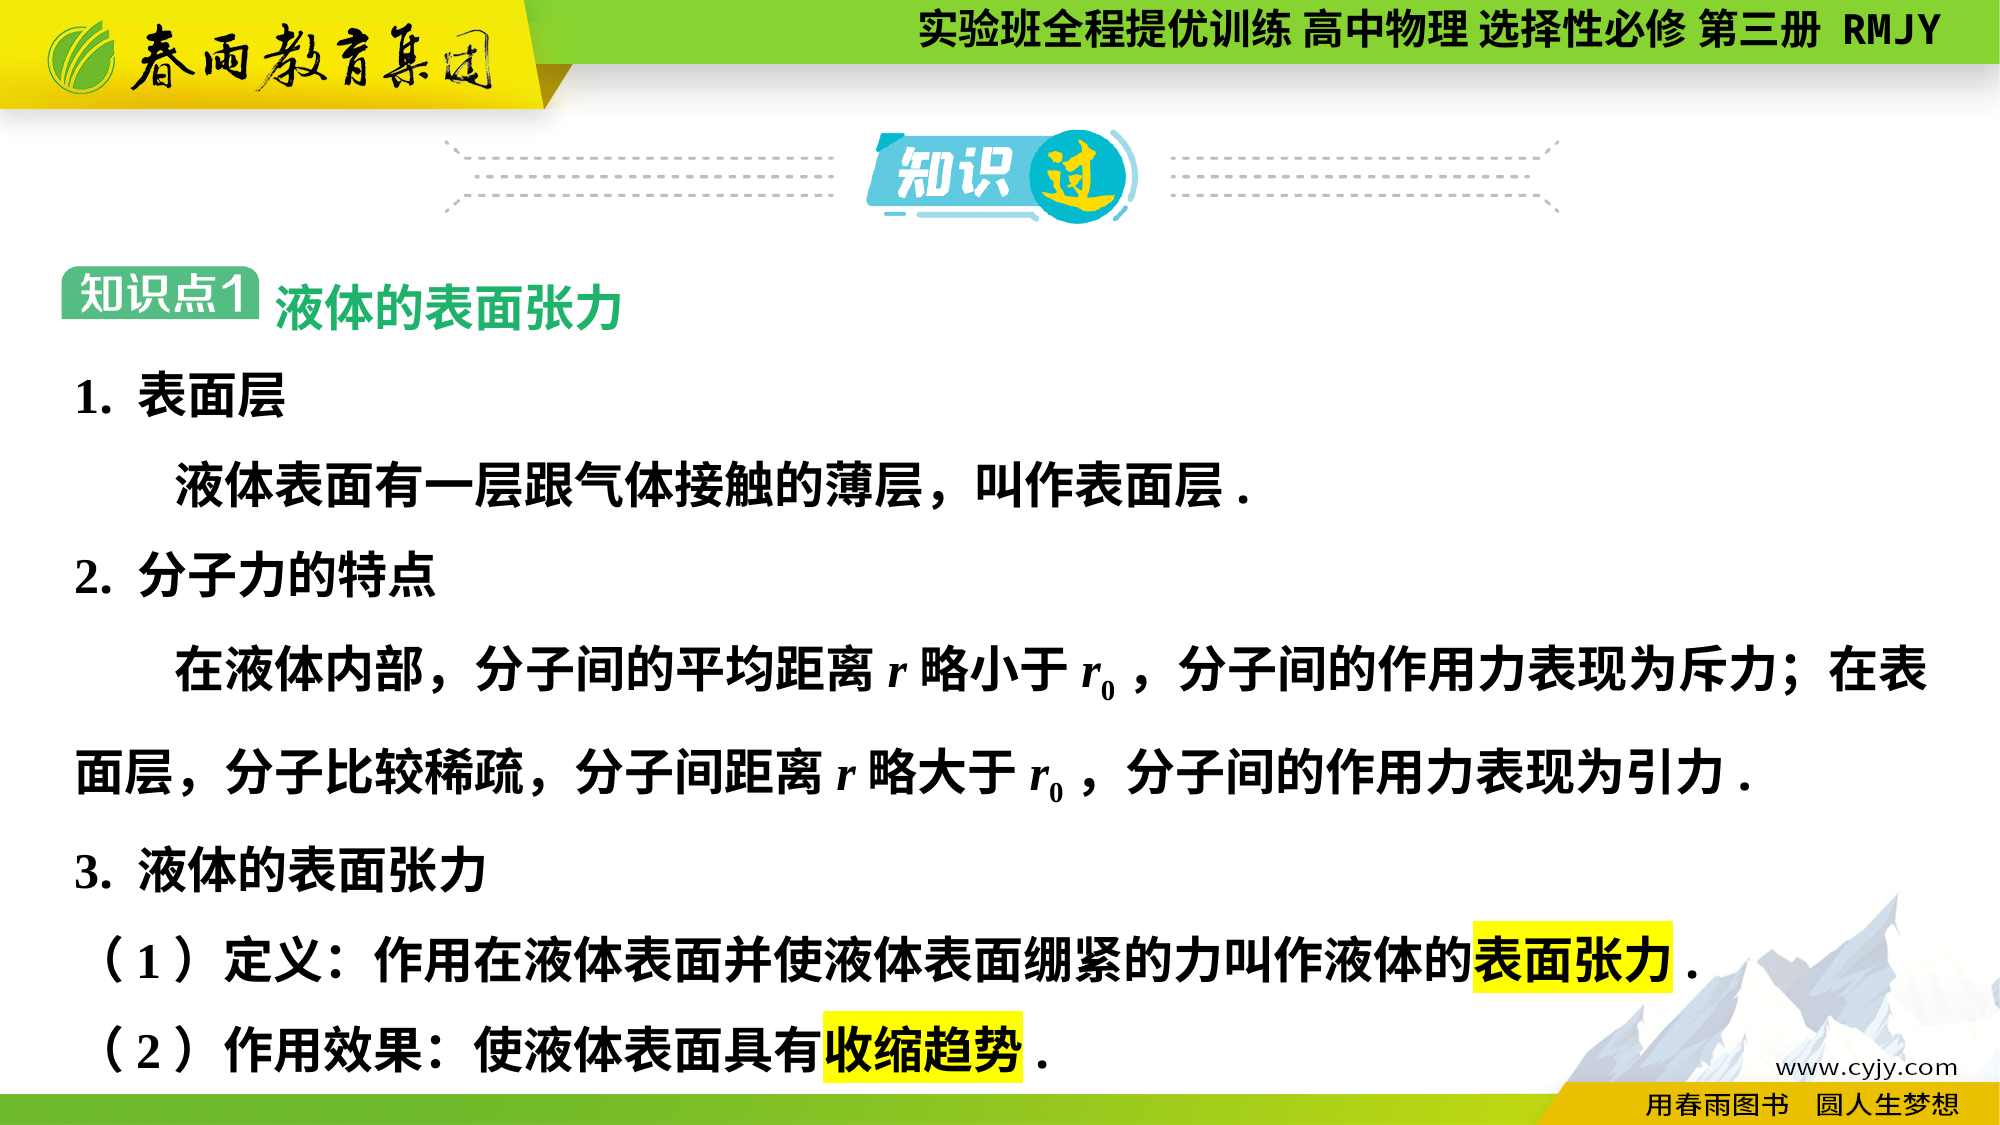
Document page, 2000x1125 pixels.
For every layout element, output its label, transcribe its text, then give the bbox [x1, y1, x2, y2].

list 1. 表面层 液体表面有一层跟气体接触的薄层，叫作表面层. 2. 分子力的特点 在液体内部，分子间的平均距离r略小于r0，分子间的作用力表现为斥力；在表面层，分子比较稀疏，分子间距离r略大于r0，分子间的作用力表现为引力. 3. 液体的表面张力 （1）定义：作用在液体表面并使液体表面绷紧的力叫作液体的表面张力. （2）作用效果：使液体表面具有收缩趋势. [59, 328, 1944, 1057]
picture [0, 0, 2000, 1125]
text_box 液体的表面张力 [259, 238, 1944, 344]
